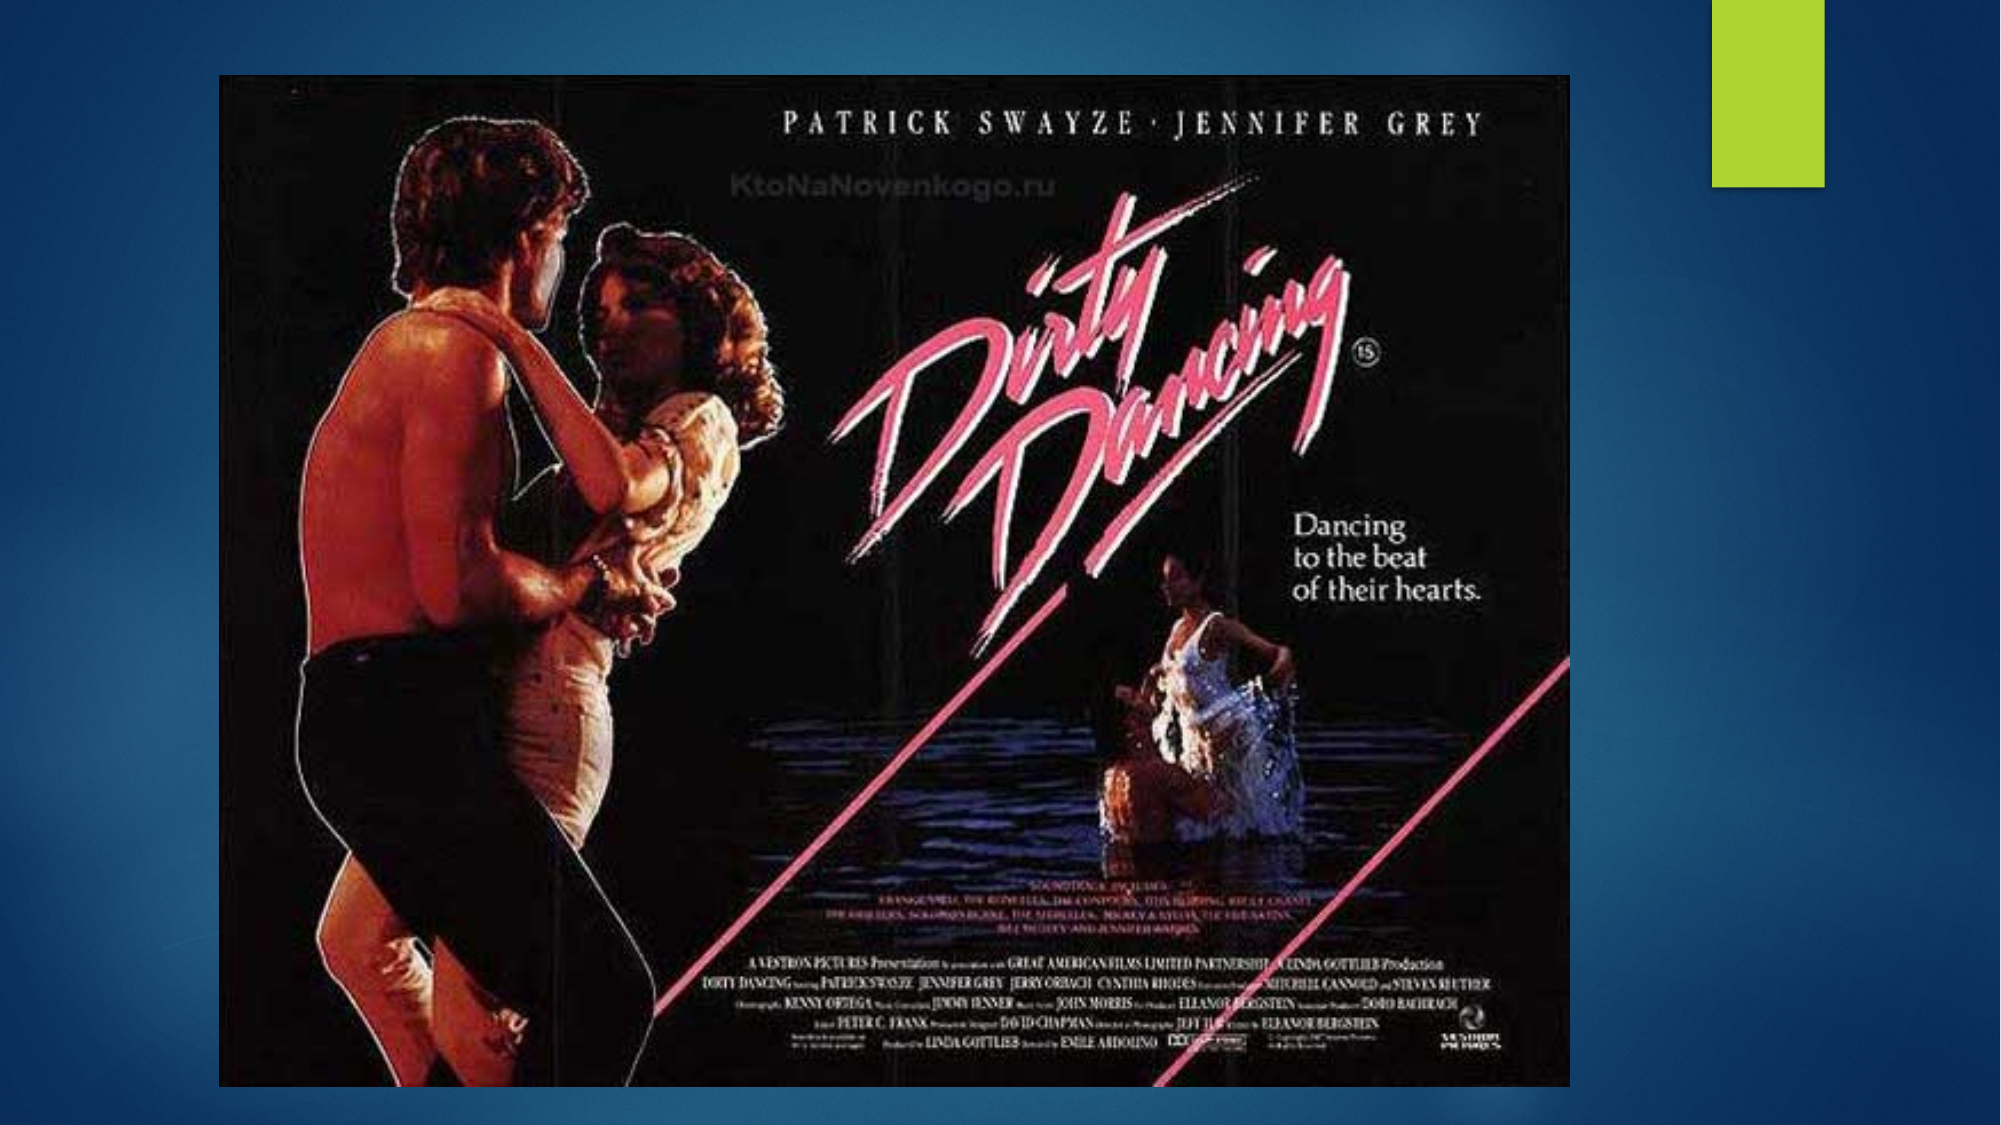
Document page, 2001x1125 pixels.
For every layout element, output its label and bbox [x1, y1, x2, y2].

picture [0, 0, 1576, 1125]
